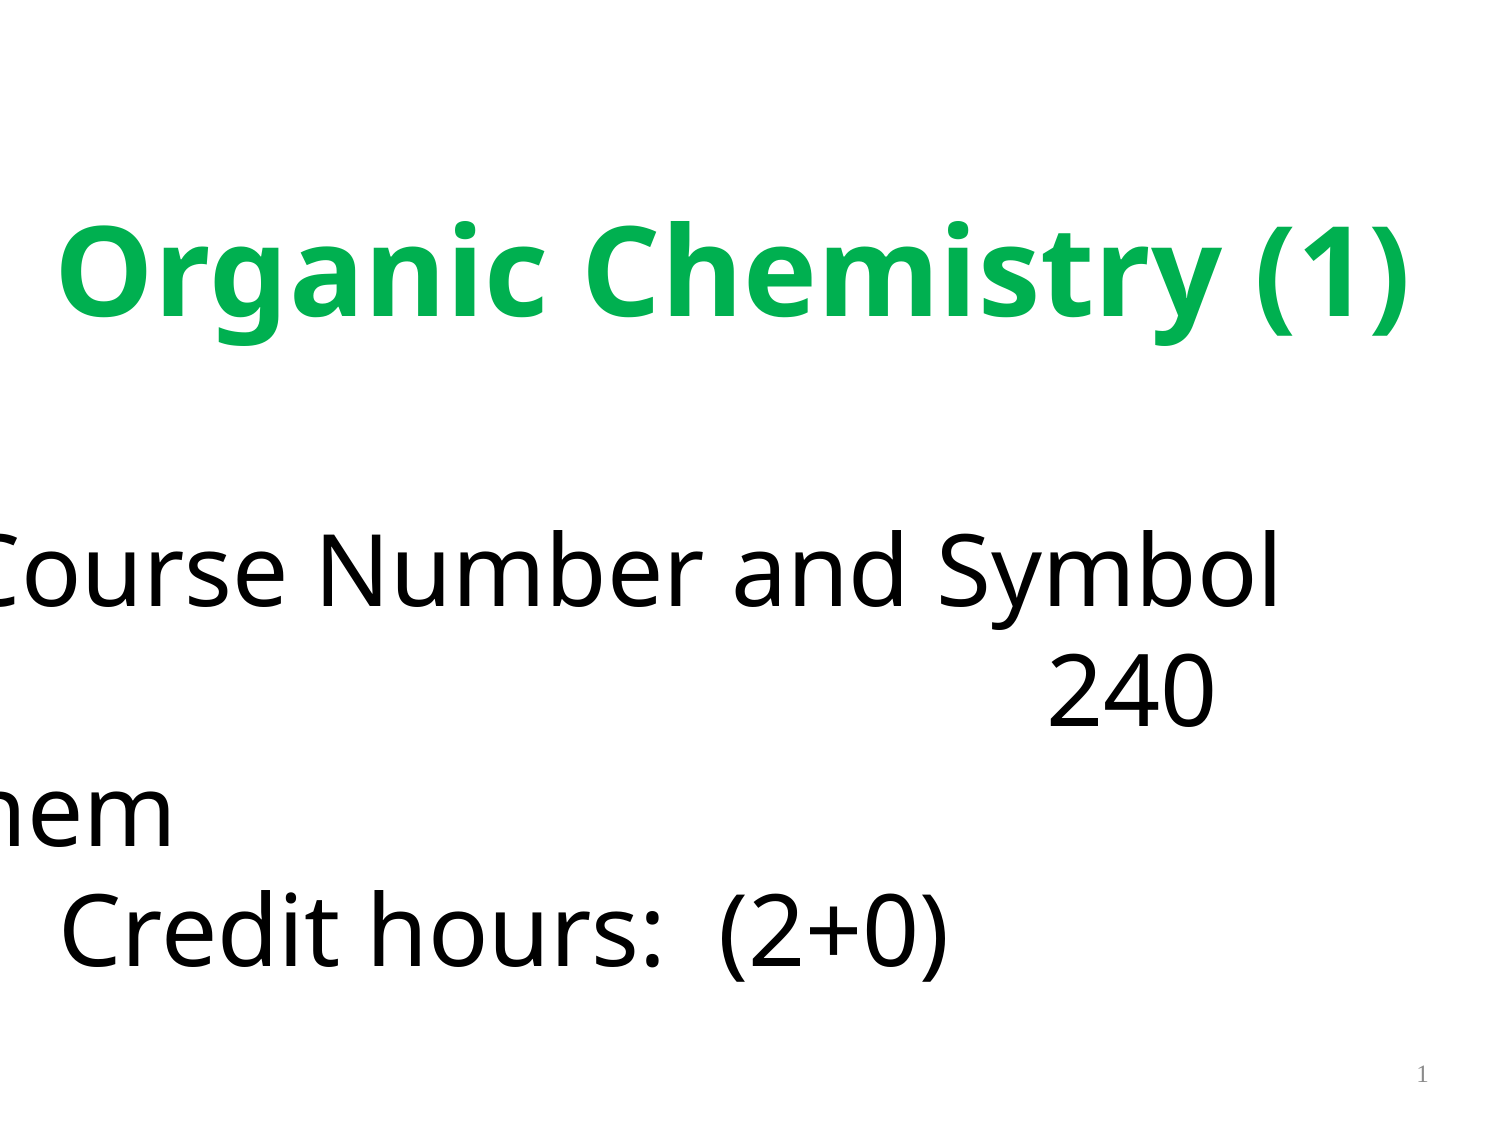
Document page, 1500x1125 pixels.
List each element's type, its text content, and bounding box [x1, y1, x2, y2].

slide_number 1 [1401, 1042, 1494, 1103]
text_box Course Number and Symbol: 240 Chem Credit hours: (2+0) [0, 498, 1459, 994]
text_box Organic Chemistry (1) [16, 184, 1428, 350]
